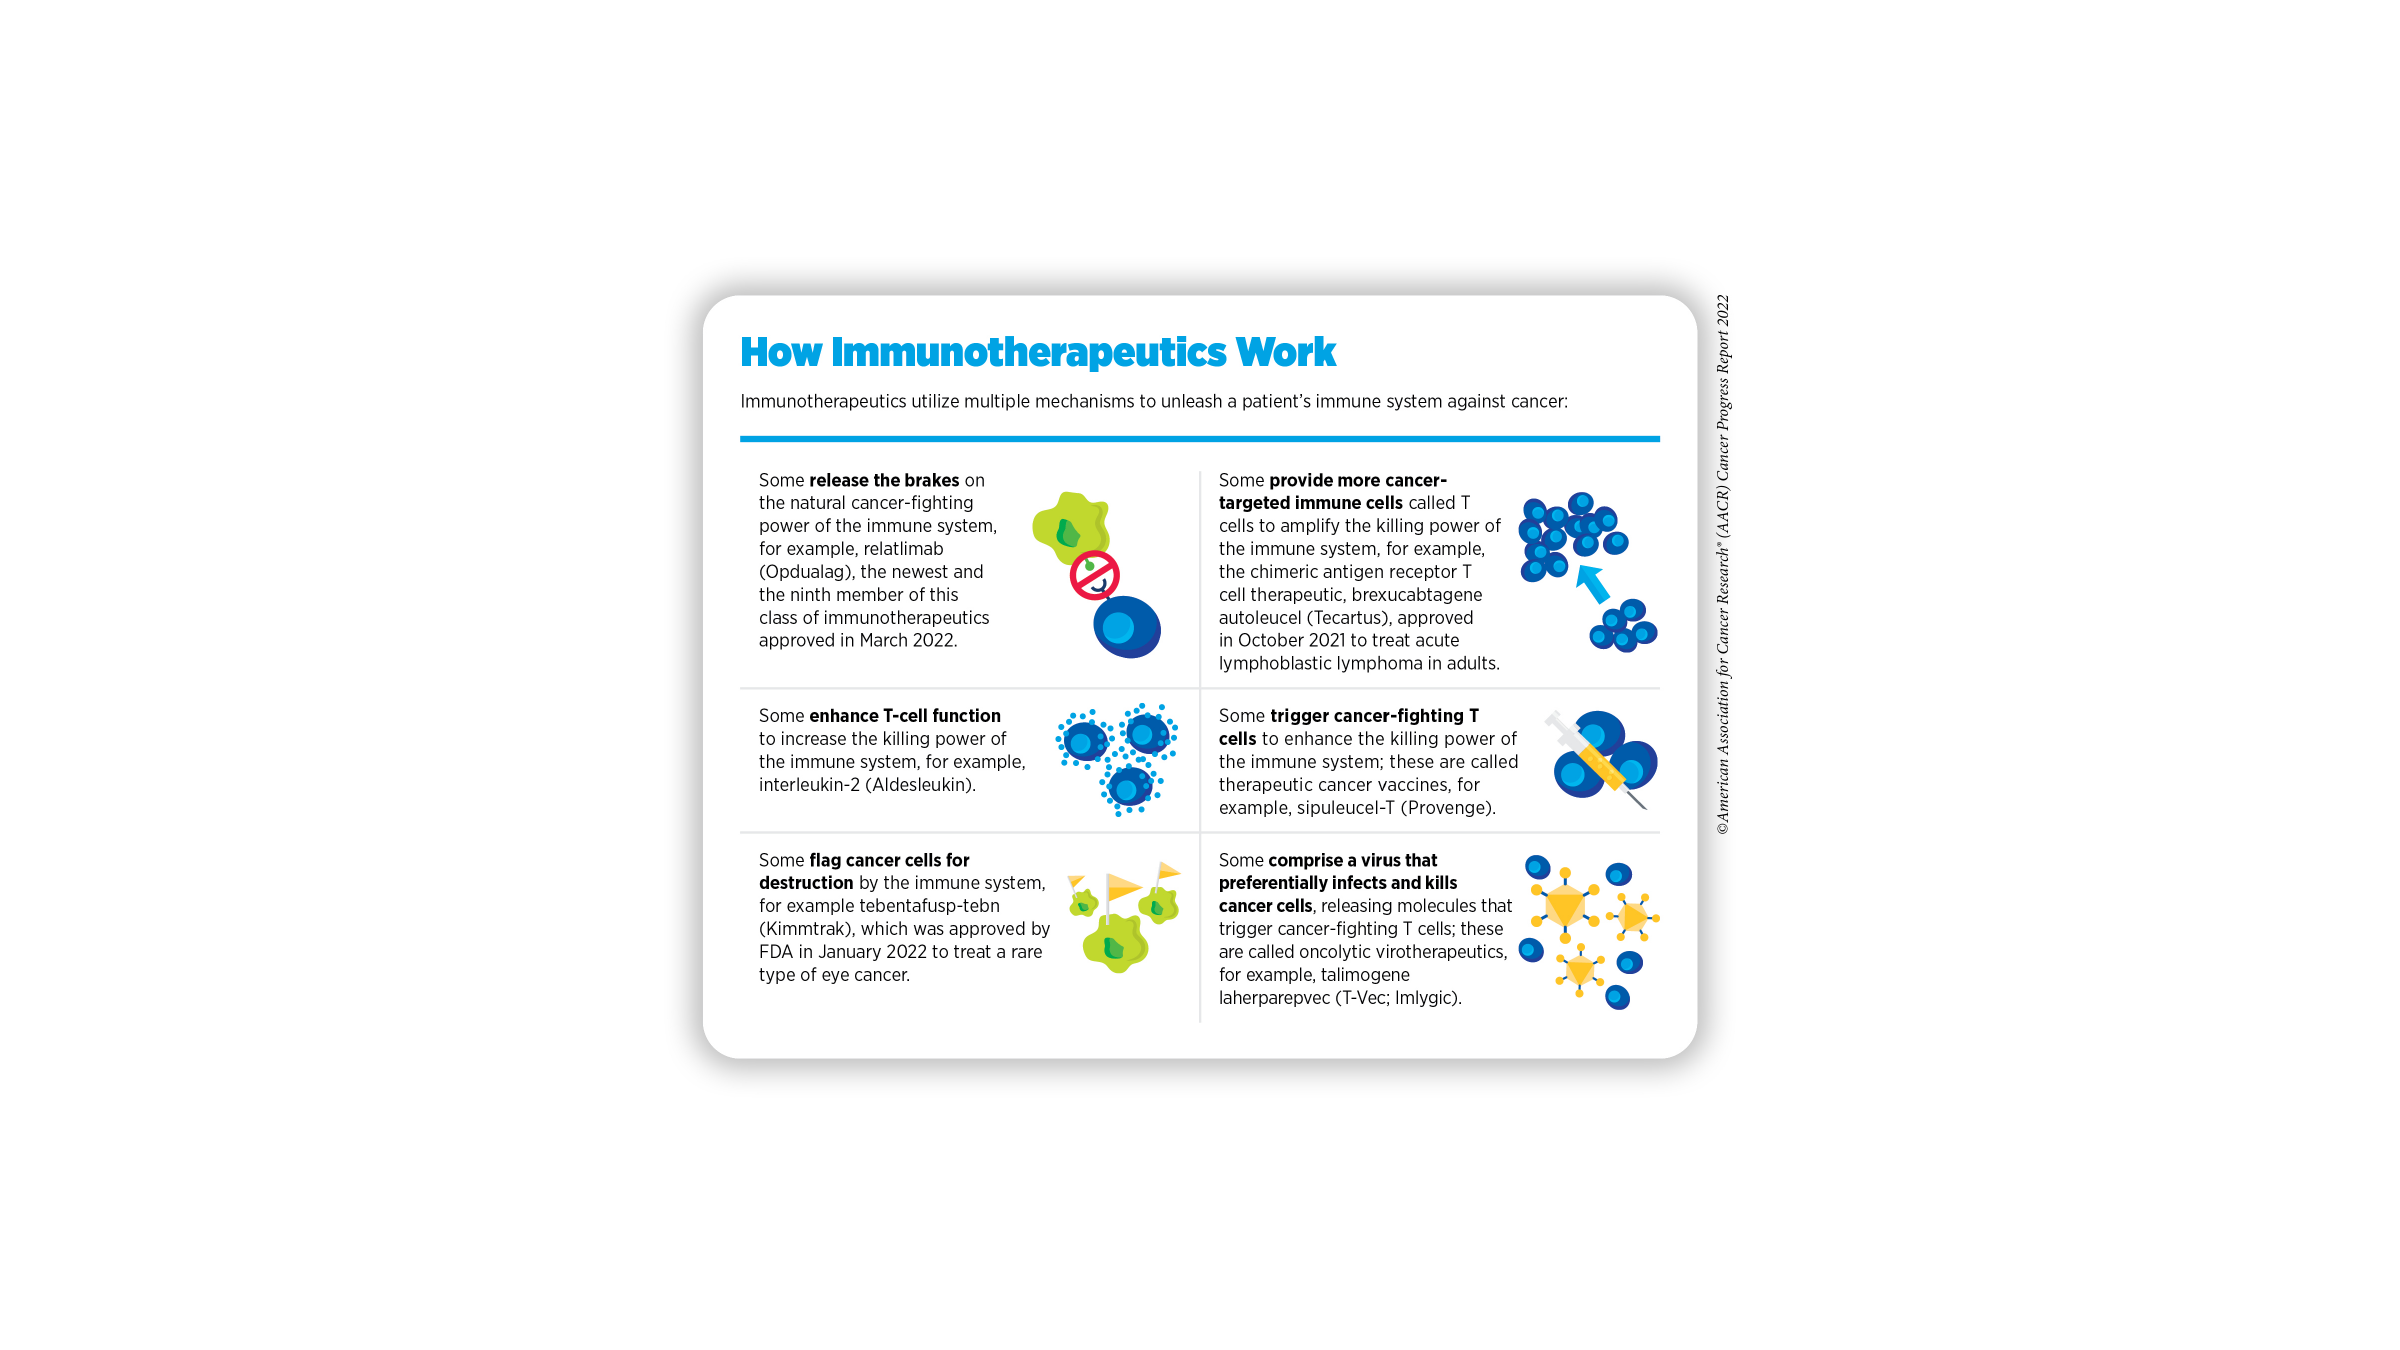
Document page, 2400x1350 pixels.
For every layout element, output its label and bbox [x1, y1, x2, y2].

picture [646, 239, 1754, 1111]
